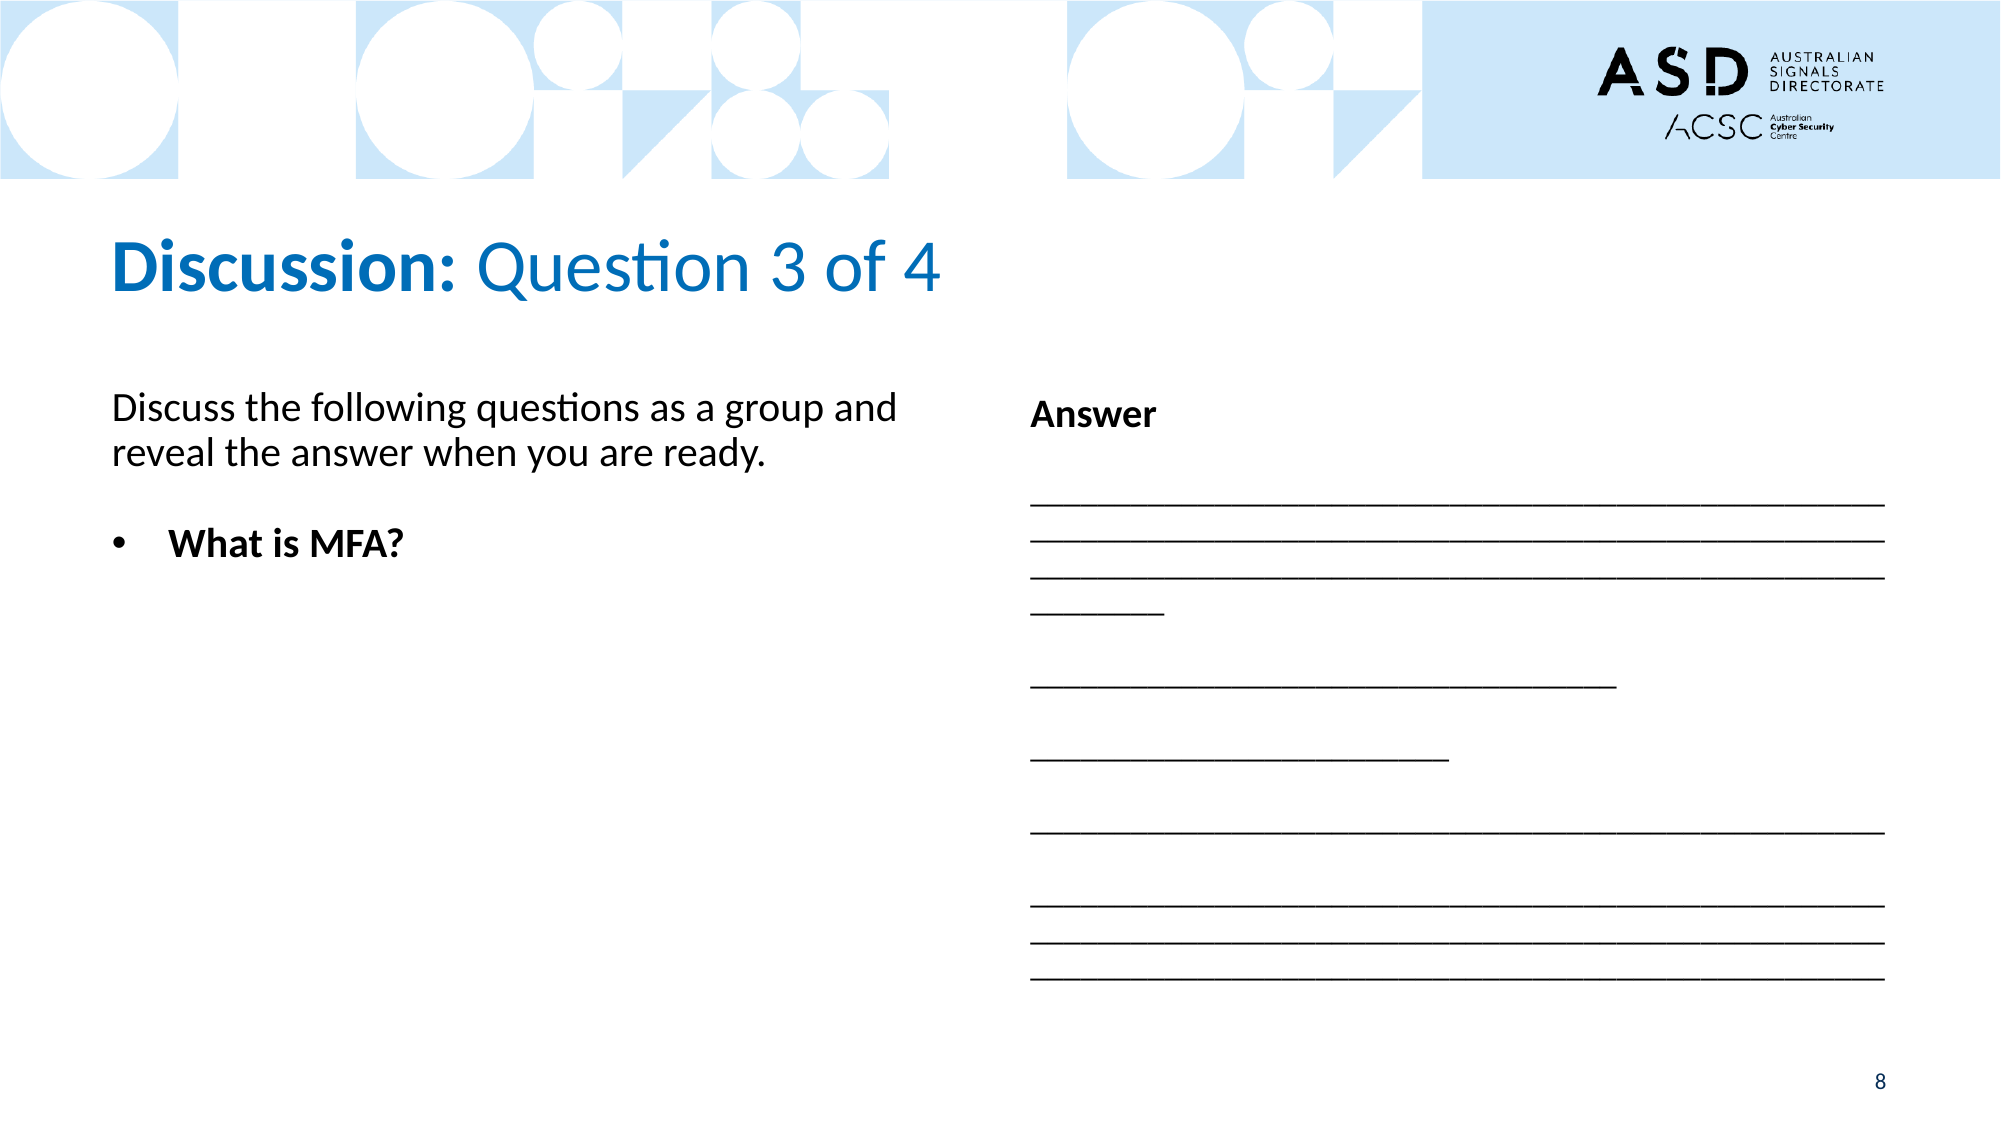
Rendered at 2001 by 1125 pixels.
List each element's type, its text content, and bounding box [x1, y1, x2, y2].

title Discussion: Question 3 of 4 [96, 207, 1902, 328]
slide_number 8 [1799, 1050, 1902, 1111]
list Answer _________________________________________________________________________________________________________________________________________________________________ ___________________________________ _________________________ ___________________________________________________ _________________________________________________________________________________________________________________________________________________________ [1015, 385, 1902, 1014]
picture [0, 0, 2001, 179]
list Discuss the following questions as a group and reveal the answer when you are ready. What is MFA? [96, 378, 983, 1007]
